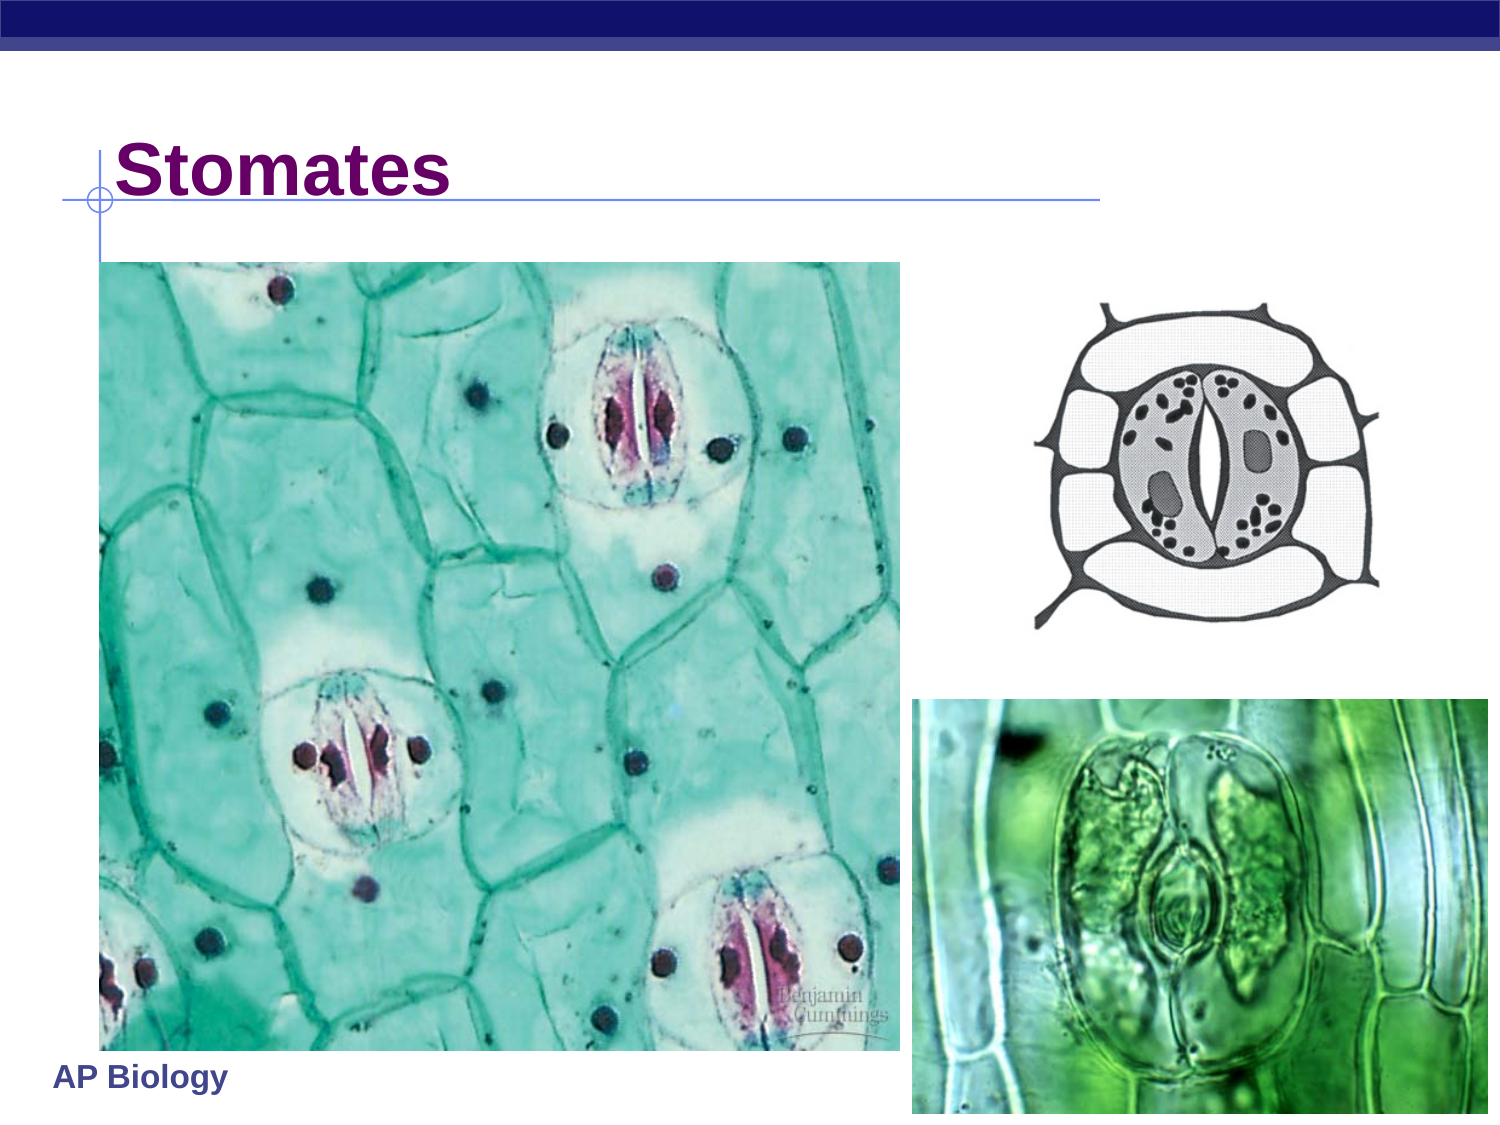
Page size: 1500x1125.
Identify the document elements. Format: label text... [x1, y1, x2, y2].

picture [99, 262, 901, 1051]
picture [1024, 287, 1388, 643]
picture [912, 699, 1488, 1115]
title Stomates [99, 112, 1376, 238]
